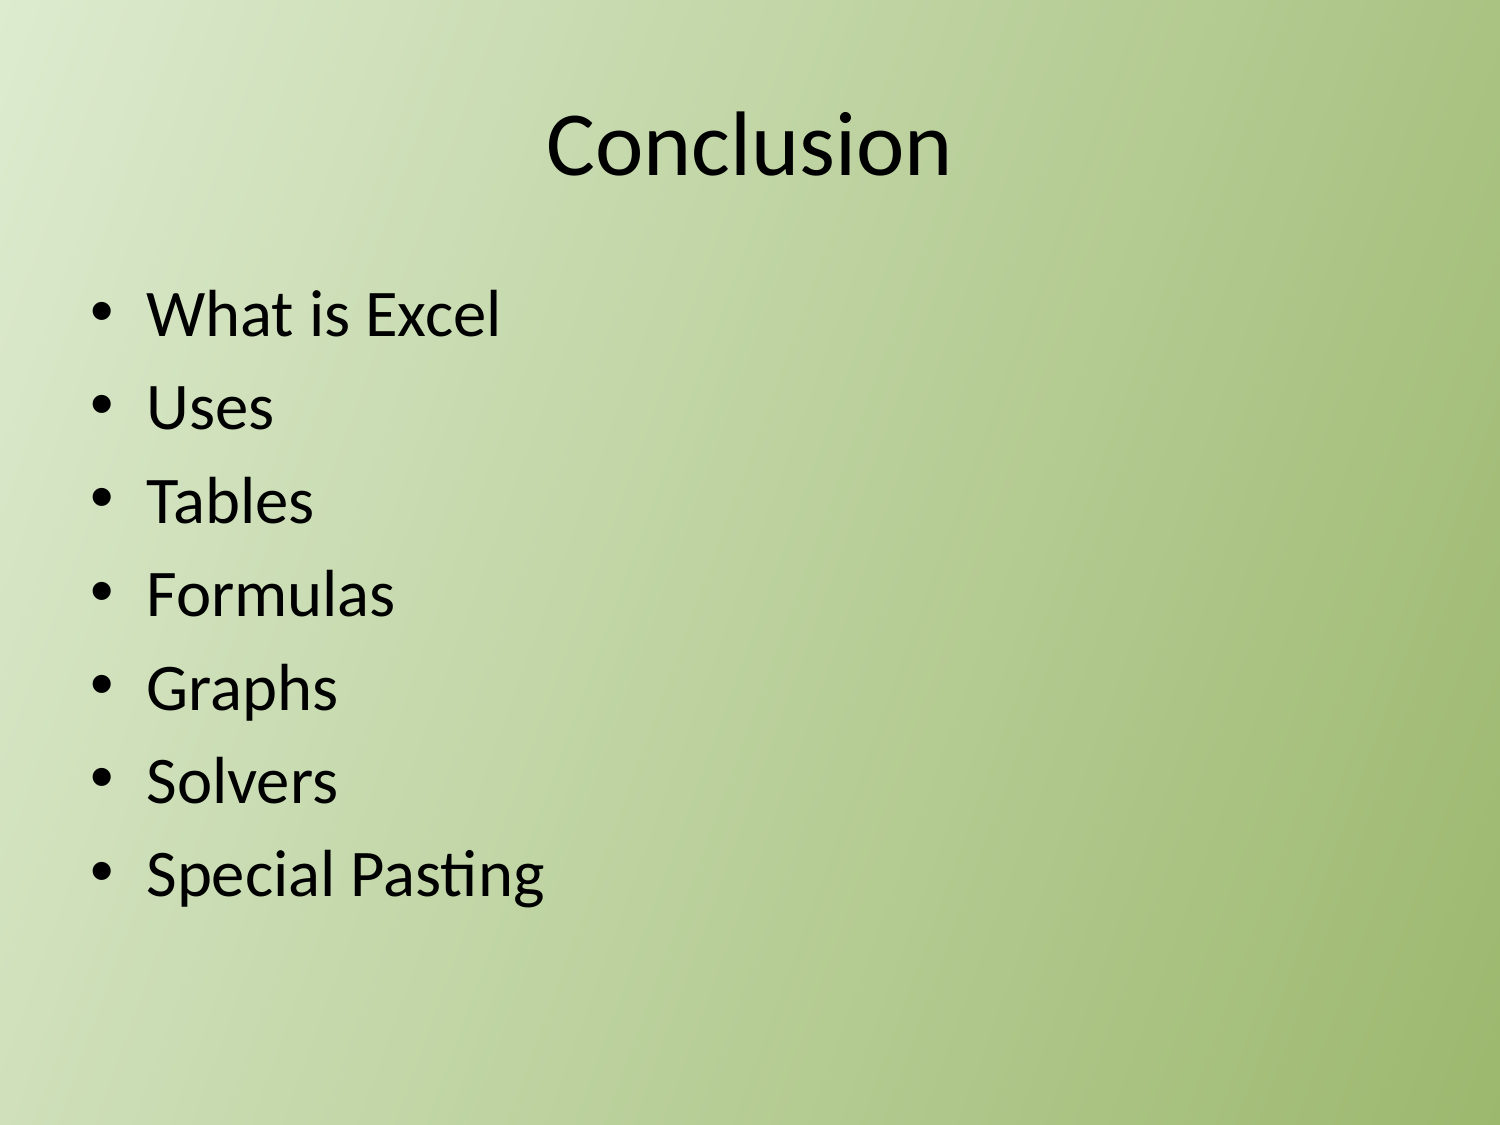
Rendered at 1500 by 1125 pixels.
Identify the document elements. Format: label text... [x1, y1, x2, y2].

list What is Excel Uses Tables Formulas Graphs Solvers Special Pasting [75, 262, 1425, 1005]
title Conclusion [75, 45, 1425, 233]
